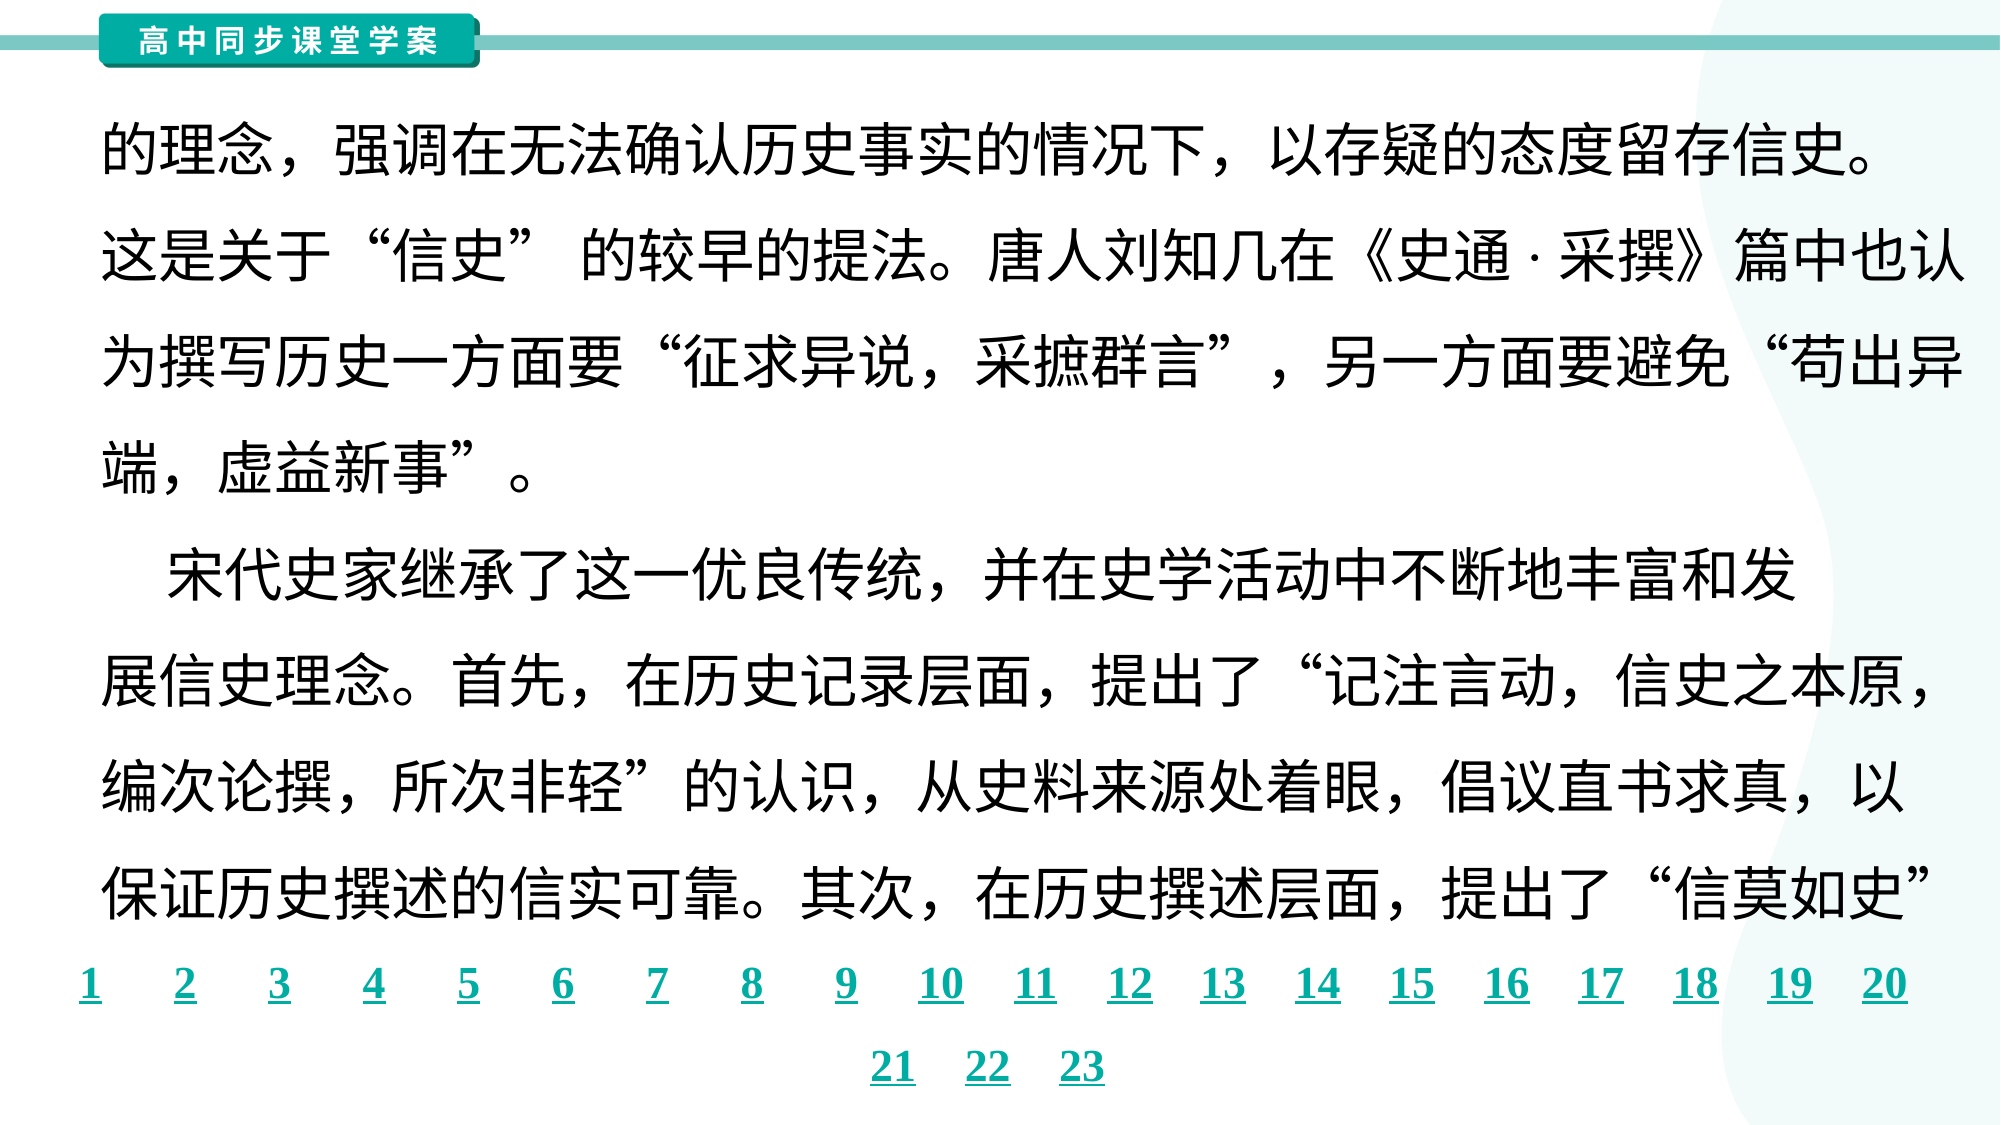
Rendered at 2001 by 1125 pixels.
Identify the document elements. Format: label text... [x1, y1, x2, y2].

text_box 的理念，强调在无法确认历史事实的情况下，以存疑的态度留存信史。 这是关于“信史” 的较早的提法。唐人刘知几在《史通·采撰》篇中也认 为撰写历史一方面要“征求异说，采摭群言”，另一方面要避免“苟出异 端，虚益新事”。 宋代史家继承了这一优良传统，并在史学活动中不断地丰富和发 展信史理念。首先，在历史记录层面，提出了“记注言动，信史之本原， 编次论撰，所次非轻”的认识，从史料来源处着眼，倡议直书求真，以 保证历史撰述的信实可靠。其次，在历史撰述层面，提出了“信莫如史” [100, 76, 1899, 927]
picture [0, 0, 2000, 1125]
